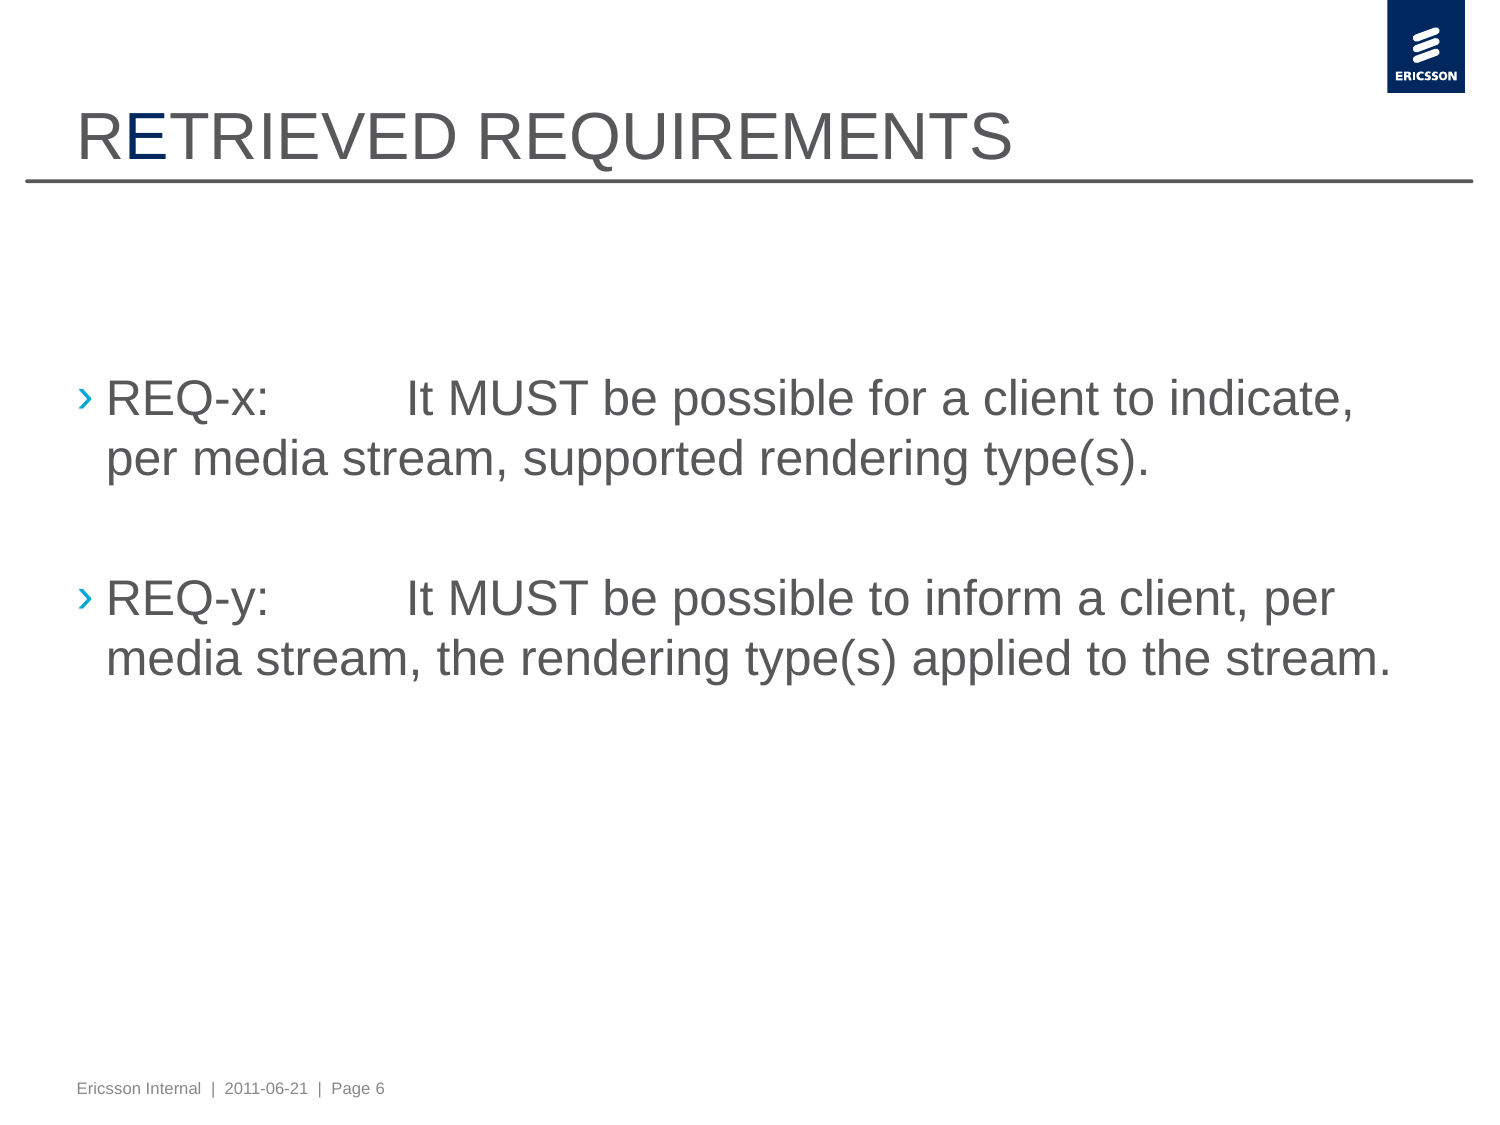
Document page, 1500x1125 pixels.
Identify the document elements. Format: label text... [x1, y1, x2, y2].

list REQ-x: It MUST be possible for a client to indicate, per media stream, supported rendering type(s). REQ-y: It MUST be possible to inform a client, per media stream, the rendering type(s) applied to the stream. [64, 225, 1436, 929]
title RETRIEVED REQUIREMENTS [64, 92, 1349, 173]
